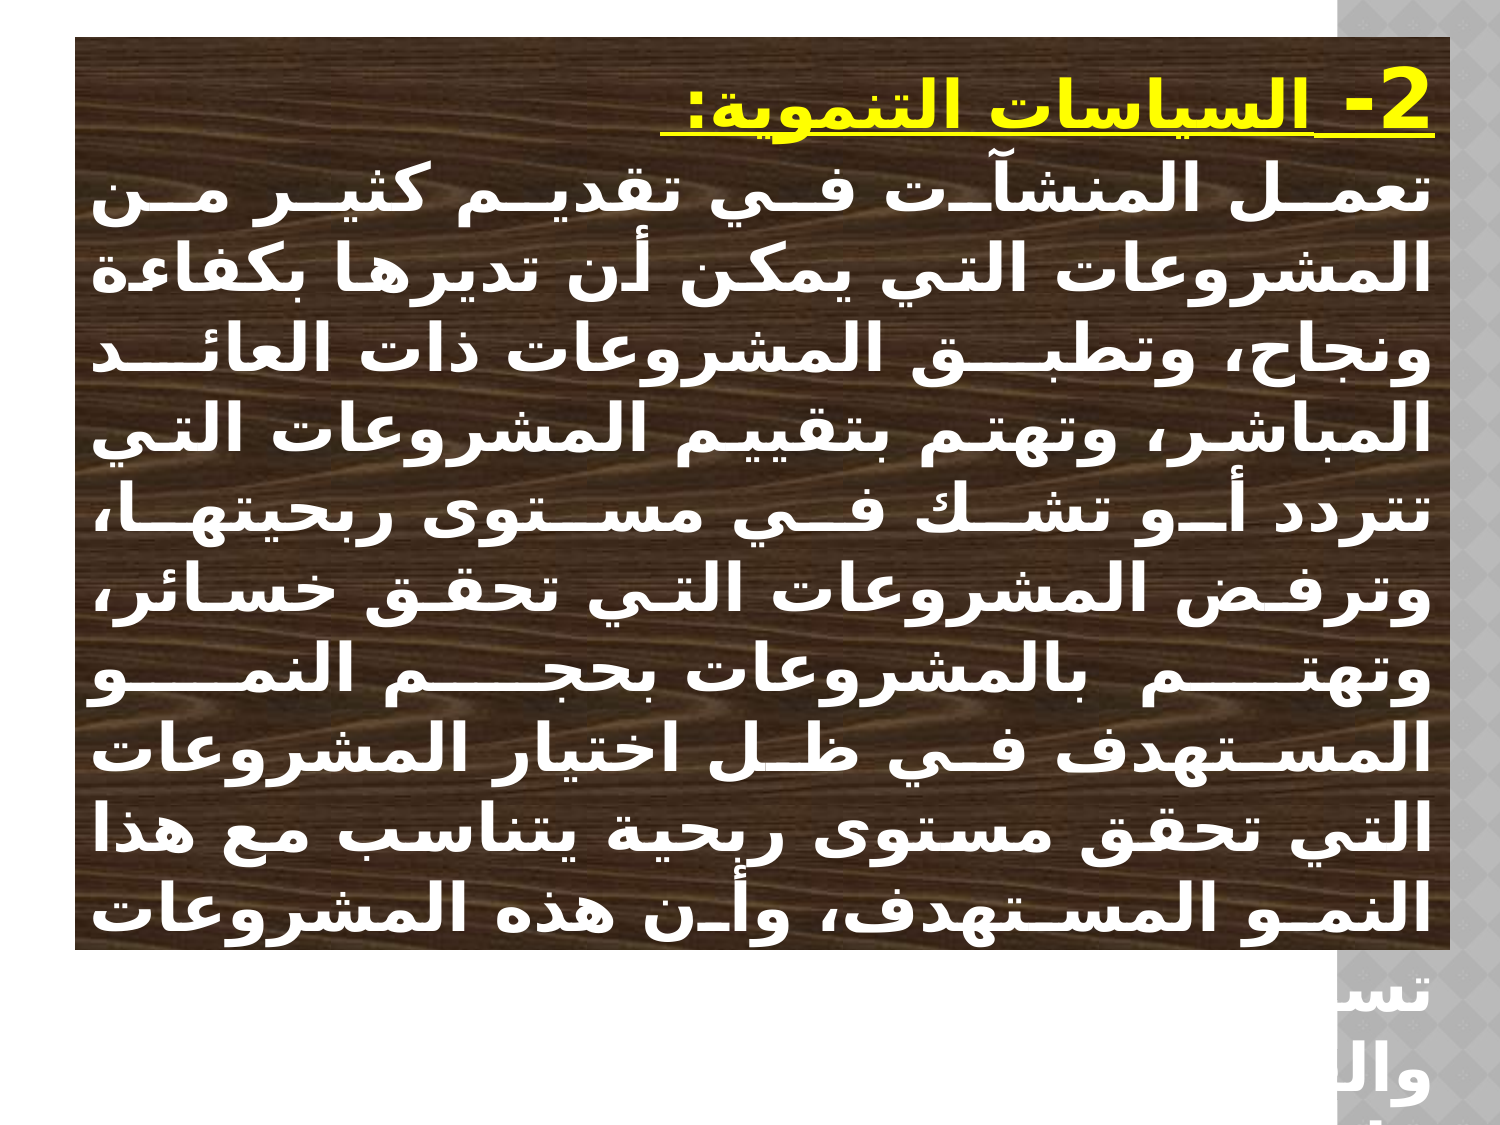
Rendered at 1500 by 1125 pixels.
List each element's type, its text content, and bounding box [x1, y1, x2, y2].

text_box 2- السياسات التنموية: تعمل المنشآت في تقديم كثير من المشروعات التي يمكن أن تديرها بكفاءة ونجاح، وتطبق المشروعات ذات العائد المباشر، وتهتم بتقييم المشروعات التي تتردد أو تشك في مستوى ربحيتها، وترفض المشروعات التي تحقق خسائر، وتهتم بالمشروعات بحجم النمو المستهدف في ظل اختيار المشروعات التي تحقق مستوى ربحية يتناسب مع هذا النمو المستهدف، وأن هذه المشروعات تسعى لتحقيق وتنمية قدراتها المالية والفنية، وتزيد بها القدرة الإنتاجية، وتركز على رفع الكفاءة والفعالية في ظل قاعدة استثمارية تتناسب مع سياساتها المالية والمتوقعة. [75, 37, 1450, 950]
